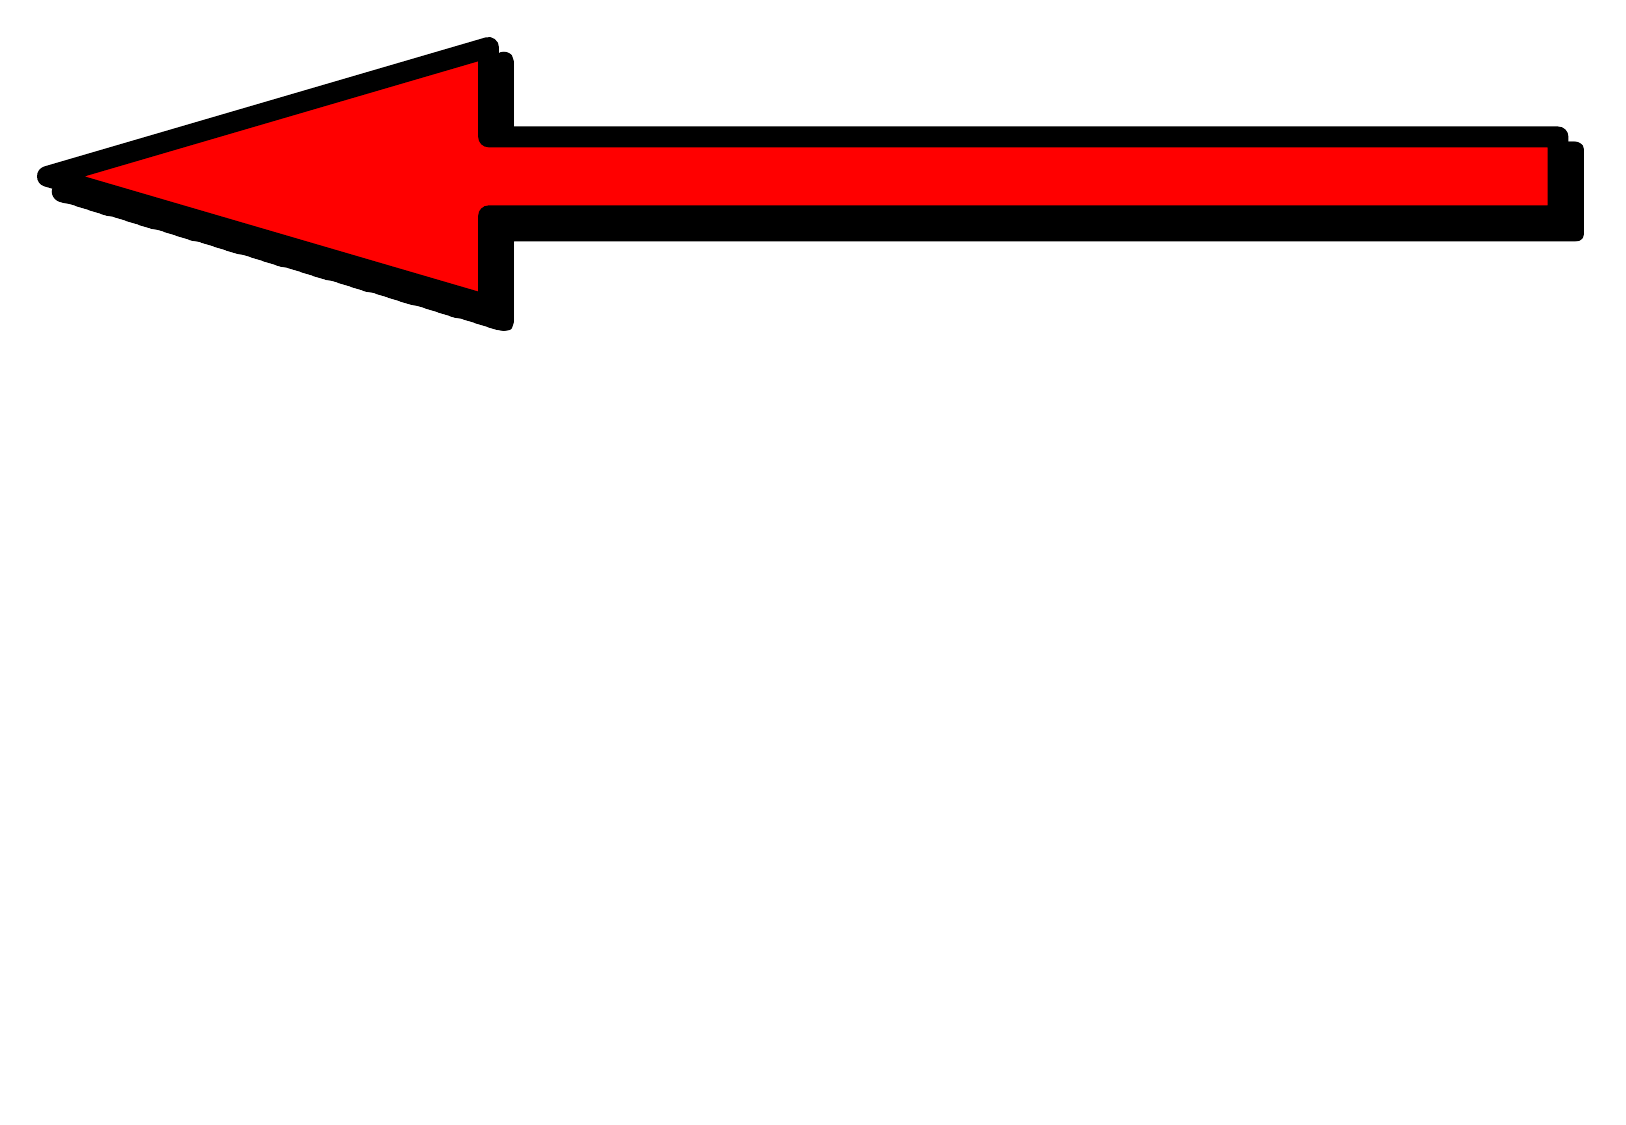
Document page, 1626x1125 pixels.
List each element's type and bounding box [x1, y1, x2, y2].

text_box [45, 45, 1561, 308]
